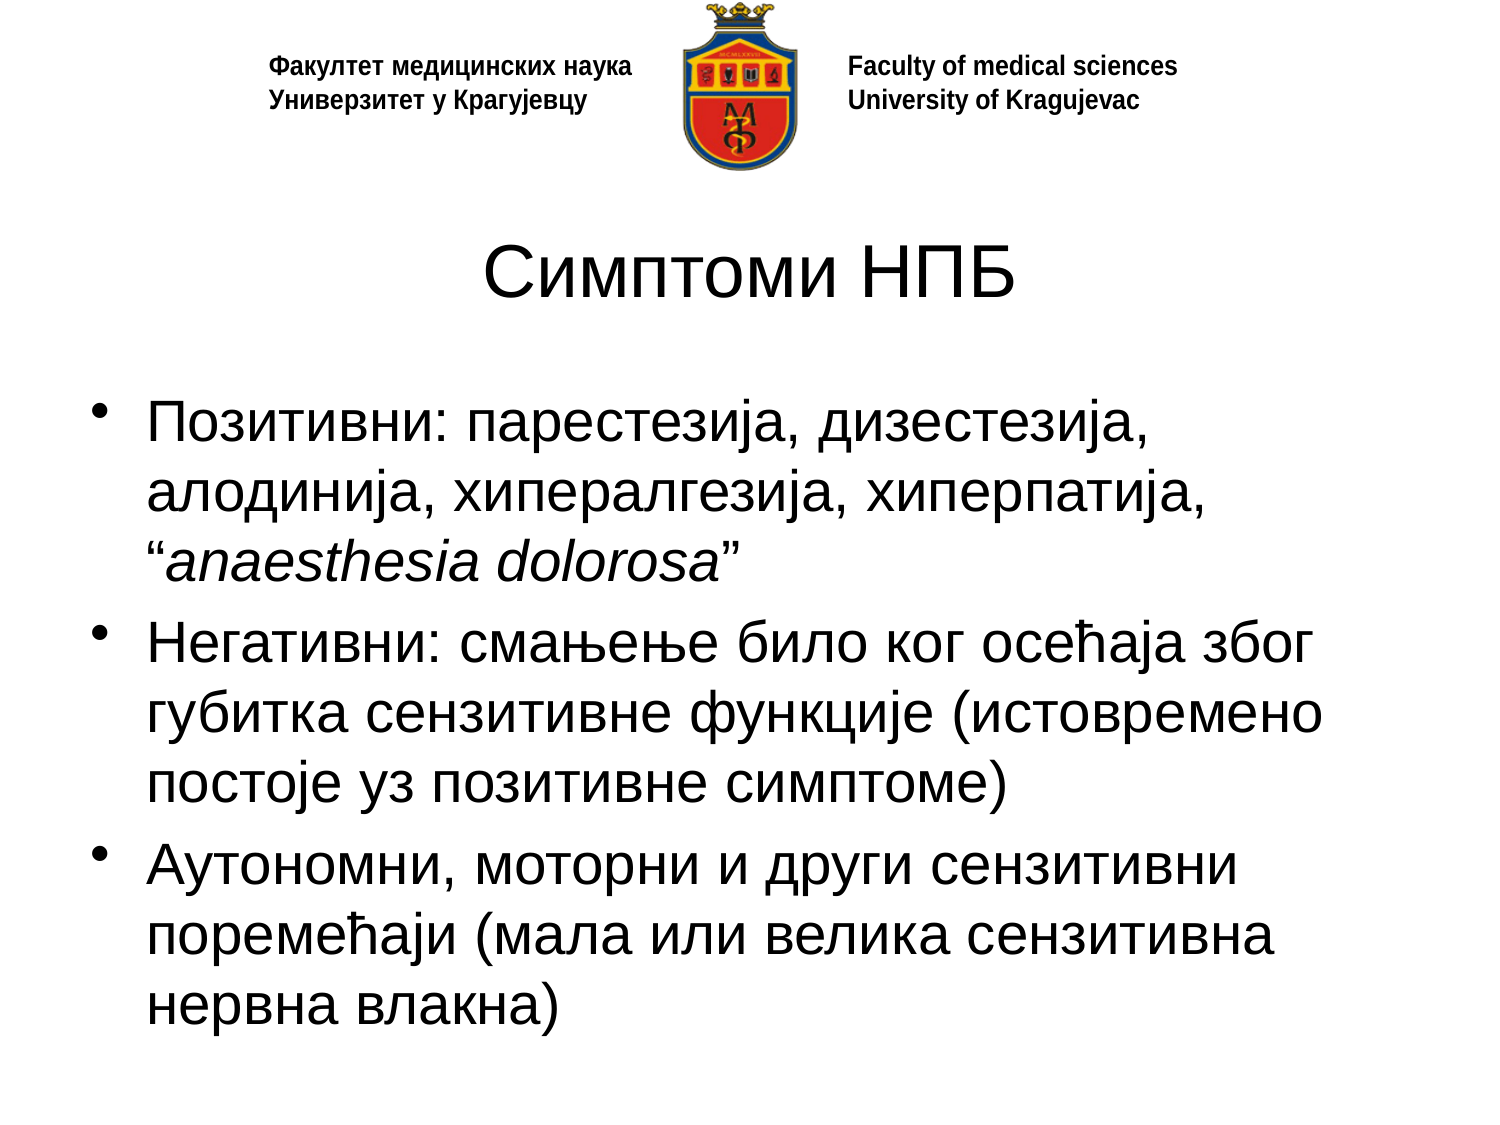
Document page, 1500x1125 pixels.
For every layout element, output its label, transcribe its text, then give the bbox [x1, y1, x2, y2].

title Симптоми НПБ [74, 173, 1426, 362]
list Позитивни: парестезија, дизестезија, алодинија, хипералгезија, хиперпатија, “anaesthesia dolorosa” Негативни: смањење било ког осећаја због губитка сензитивне функције (истовремено постоје уз позитивне симптоме) Аутономни, моторни и други сензитивни поремећаји (мала или велика сензитивна нервна влакна) [74, 374, 1426, 1118]
